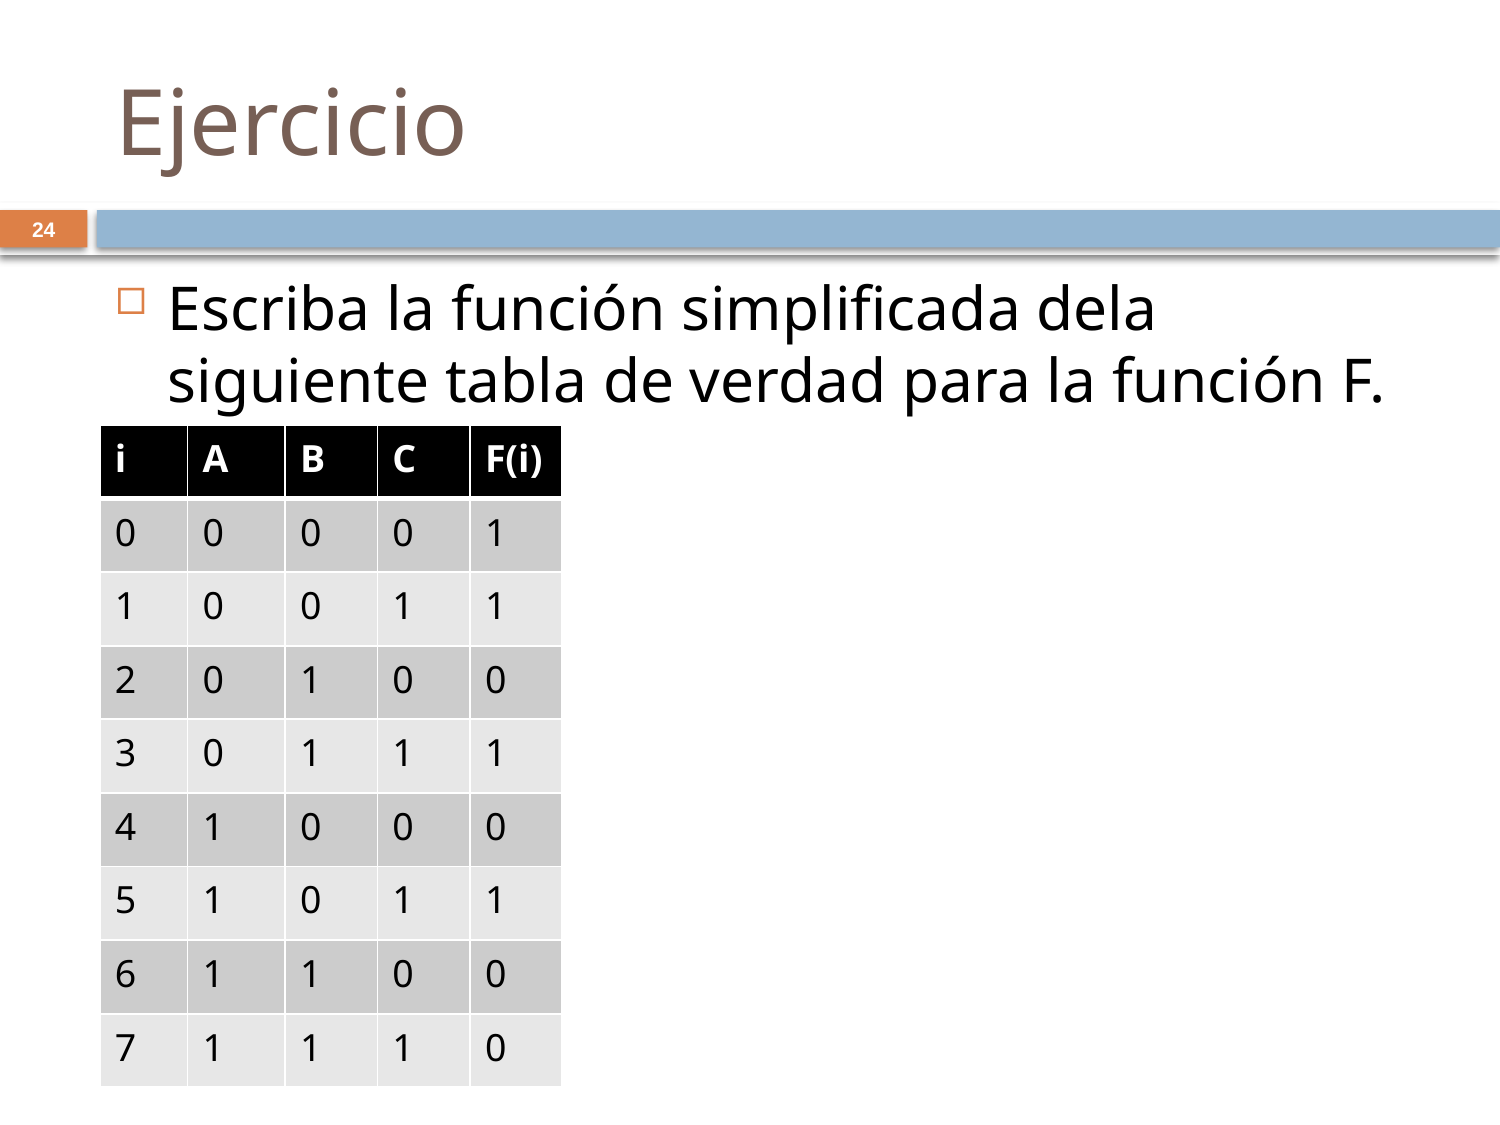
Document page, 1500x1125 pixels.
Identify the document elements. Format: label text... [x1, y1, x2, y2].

table_cell 1 [286, 941, 377, 1013]
table_cell 1 [188, 867, 284, 939]
table_cell 0 [188, 573, 284, 645]
table_cell 0 [286, 573, 377, 645]
table_cell 0 [378, 794, 469, 866]
table_cell 0 [101, 501, 187, 571]
table_header i [101, 426, 187, 496]
table_cell 0 [471, 647, 561, 718]
table_cell 1 [188, 1015, 284, 1086]
table_cell 6 [101, 941, 187, 1013]
table_cell 4 [101, 794, 187, 866]
table_cell 0 [188, 501, 284, 571]
table_cell 0 [378, 501, 469, 571]
table_cell 1 [188, 794, 284, 866]
table_cell 1 [378, 867, 469, 939]
table_cell 1 [471, 501, 561, 571]
table_cell 1 [471, 867, 561, 939]
table_cell 0 [378, 941, 469, 1013]
table_cell 1 [378, 1015, 469, 1086]
table_cell 7 [101, 1015, 187, 1086]
table_cell 1 [471, 573, 561, 645]
slide_number 24 [0, 208, 88, 249]
table_cell 0 [471, 794, 561, 866]
table_cell 0 [471, 941, 561, 1013]
table_cell 1 [286, 647, 377, 718]
table_cell 0 [378, 647, 469, 718]
table_cell 0 [286, 794, 377, 866]
table_cell 1 [188, 941, 284, 1013]
list Escriba la función simplificada dela siguiente tabla de verdad para la función F. [100, 262, 1438, 1000]
table_header F(i) [471, 426, 561, 496]
table_header A [188, 426, 284, 496]
table_cell 1 [101, 573, 187, 645]
table_cell 1 [286, 1015, 377, 1086]
title Ejercicio [100, 37, 1438, 200]
table_cell 0 [188, 720, 284, 792]
table_cell 1 [471, 720, 561, 792]
table_cell 0 [471, 1015, 561, 1086]
table_cell 0 [188, 647, 284, 718]
table_cell 2 [101, 647, 187, 718]
table_cell 3 [101, 720, 187, 792]
table_cell 1 [286, 720, 377, 792]
table_cell 5 [101, 867, 187, 939]
table_cell 1 [378, 720, 469, 792]
table_cell 0 [286, 867, 377, 939]
table_cell 1 [378, 573, 469, 645]
table_cell 0 [286, 501, 377, 571]
table_header C [378, 426, 469, 496]
table_header B [286, 426, 377, 496]
